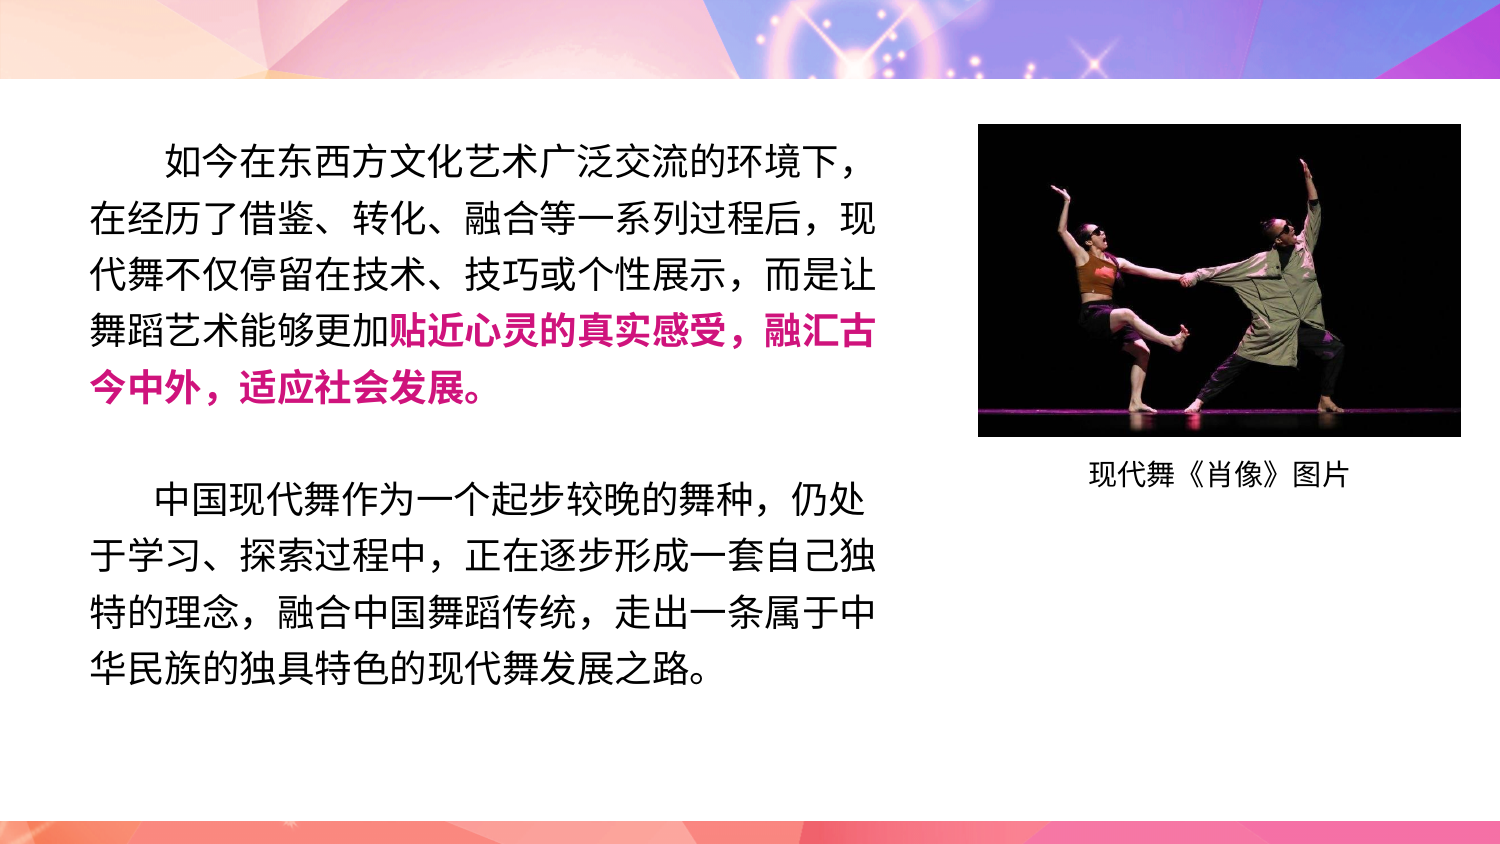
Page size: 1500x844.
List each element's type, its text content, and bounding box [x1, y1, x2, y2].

text_box 如今在东西方文化艺术广泛交流的环境下，在经历了借鉴、转化、融合等一系列过程后，现代舞不仅停留在技术、技巧或个性展示，而是让舞蹈艺术能够更加贴近心灵的真实感受，融汇古今中外，适应社会发展。 中国现代舞作为一个起步较晚的舞种，仍处于学习、探索过程中，正在逐步形成一套自己独特的理念，融合中国舞蹈传统，走出一条属于中华民族的独具特色的现代舞发展之路。 [75, 113, 916, 756]
picture [0, 0, 1500, 79]
picture [0, 821, 1500, 844]
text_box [978, 123, 1461, 526]
